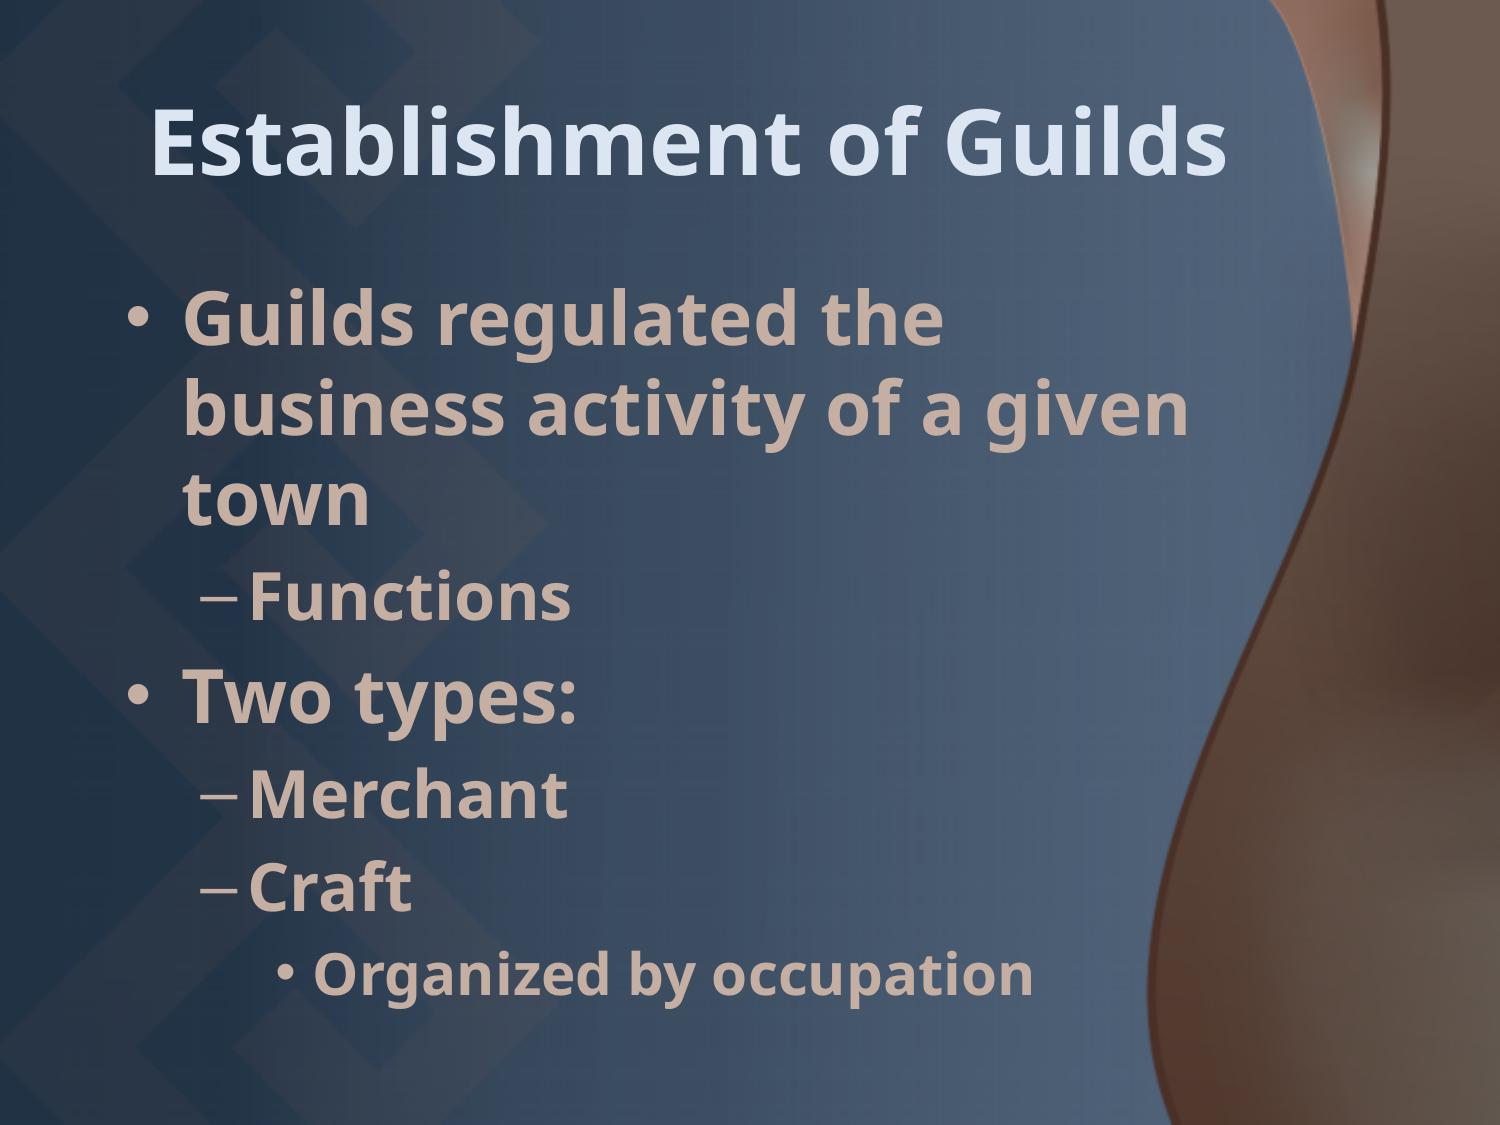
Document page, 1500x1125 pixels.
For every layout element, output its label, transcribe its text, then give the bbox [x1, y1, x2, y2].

picture [0, 0, 1500, 1125]
list Guilds regulated the business activity of a given town Functions Two types: Merchant Craft Organized by occupation [110, 262, 1263, 1090]
title Establishment of Guilds [75, 45, 1303, 233]
